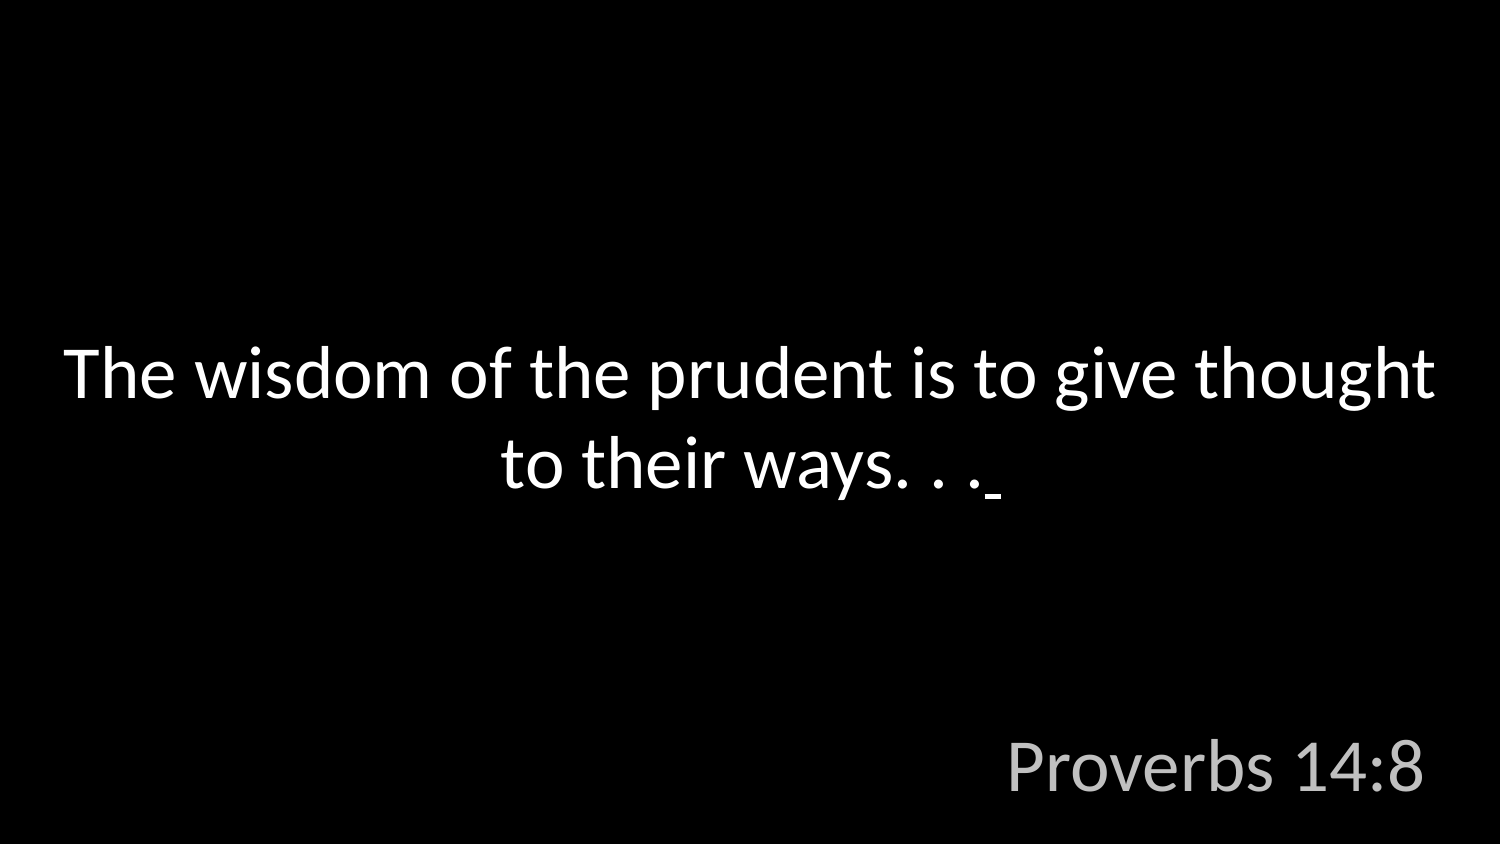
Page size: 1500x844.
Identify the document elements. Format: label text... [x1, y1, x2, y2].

text_box Proverbs 14:8 [672, 709, 1458, 814]
text_box The wisdom of the prudent is to give thought to their ways. . . [31, 316, 1471, 512]
